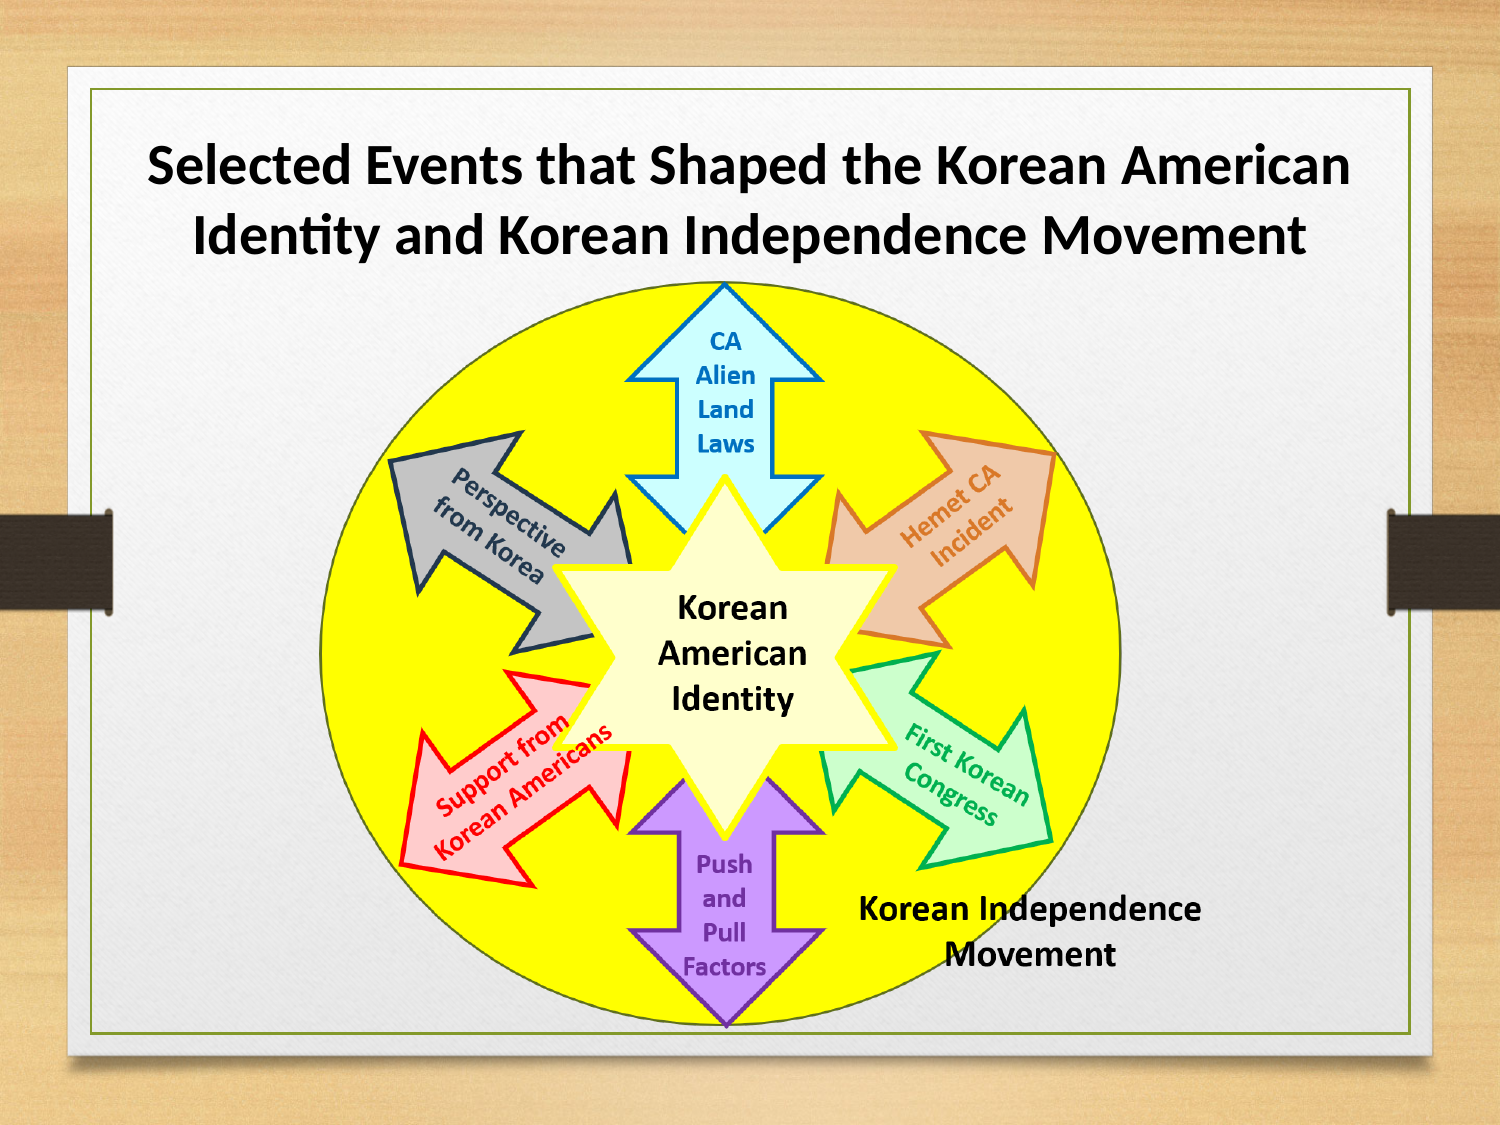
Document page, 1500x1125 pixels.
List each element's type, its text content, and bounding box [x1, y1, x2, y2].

text_box Selected Events that Shaped the Korean American Identity and Korean Independence Movement [95, 118, 1404, 274]
picture [0, 0, 1500, 1125]
